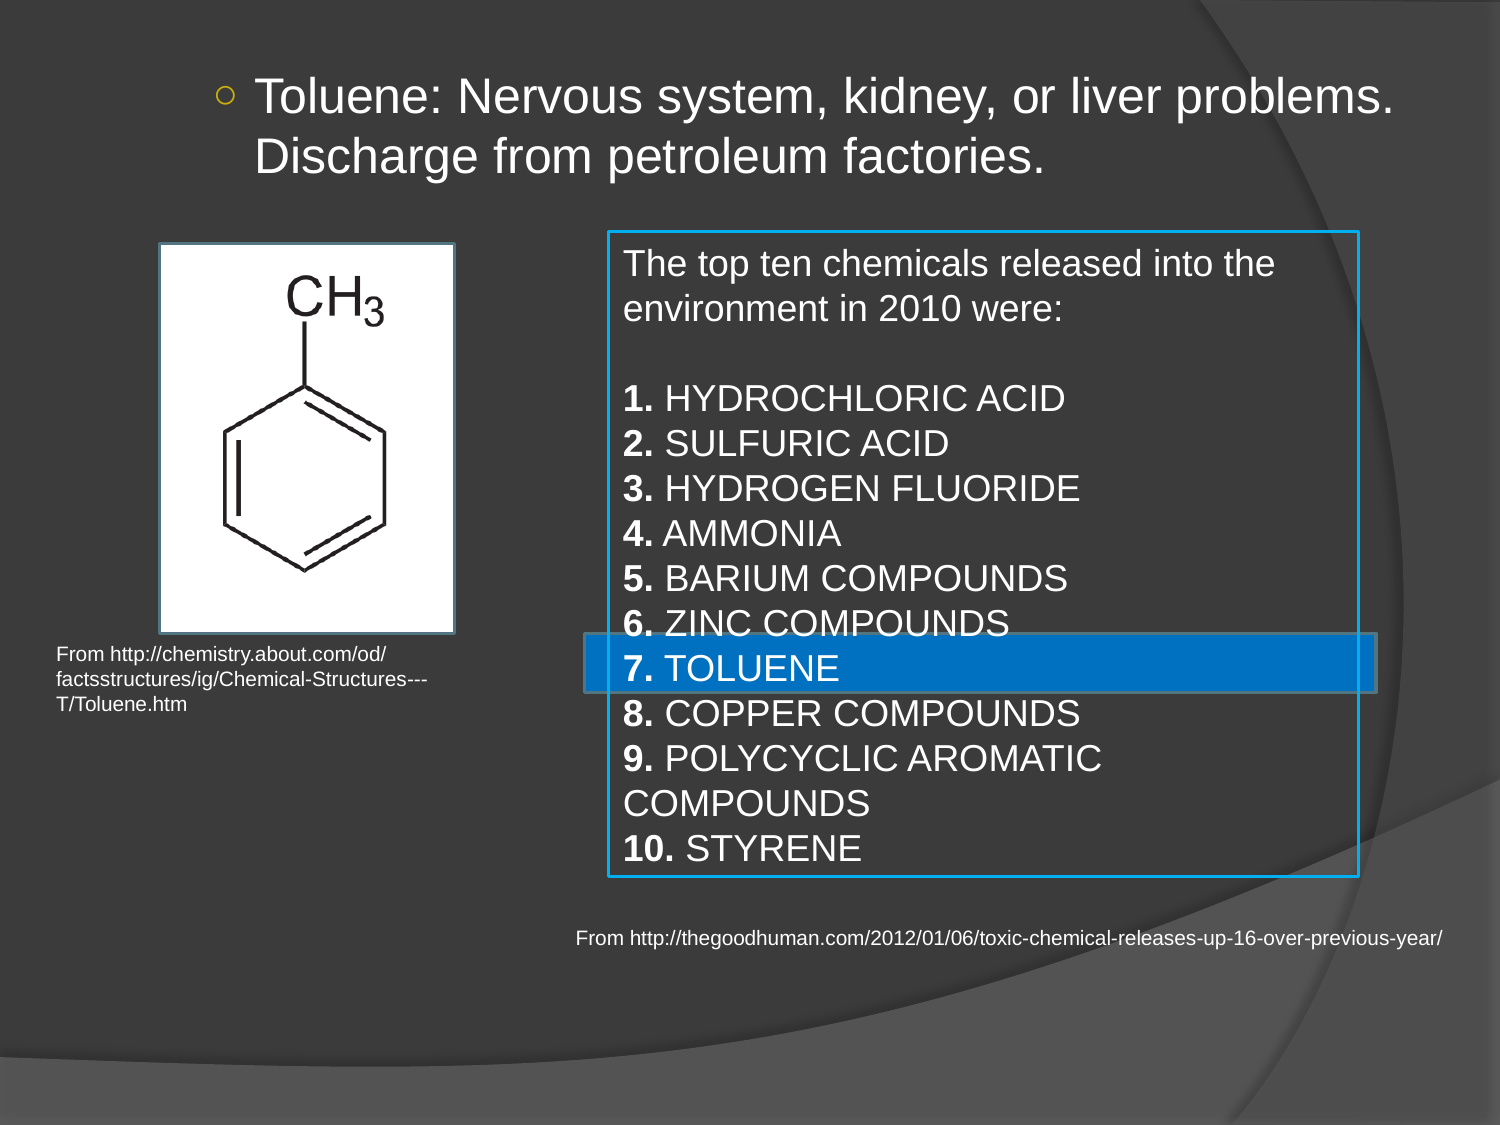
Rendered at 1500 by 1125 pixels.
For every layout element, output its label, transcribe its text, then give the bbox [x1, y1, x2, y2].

text_box The top ten chemicals released into the environment in 2010 were: 1. HYDROCHLORIC ACID 2. SULFURIC ACID 3. HYDROGEN FLUORIDE 4. AMMONIA 5. BARIUM COMPOUNDS 6. ZINC COMPOUNDS 7. TOLUENE 8. COPPER COMPOUNDS 9. POLYCYCLIC AROMATIC COMPOUNDS 10. STYRENE [608, 231, 1359, 877]
picture [218, 266, 390, 580]
list Toluene: Nervous system, kidney, or liver problems. Discharge from petroleum factories. [75, 56, 1412, 799]
text_box From http://thegoodhuman.com/2012/01/06/toxic-chemical-releases-up-16-over-previous-year/ [560, 916, 1471, 957]
text_box From http://chemistry.about.com/od/factsstructures/ig/Chemical-Structures---T/Toluene.htm [41, 633, 443, 724]
